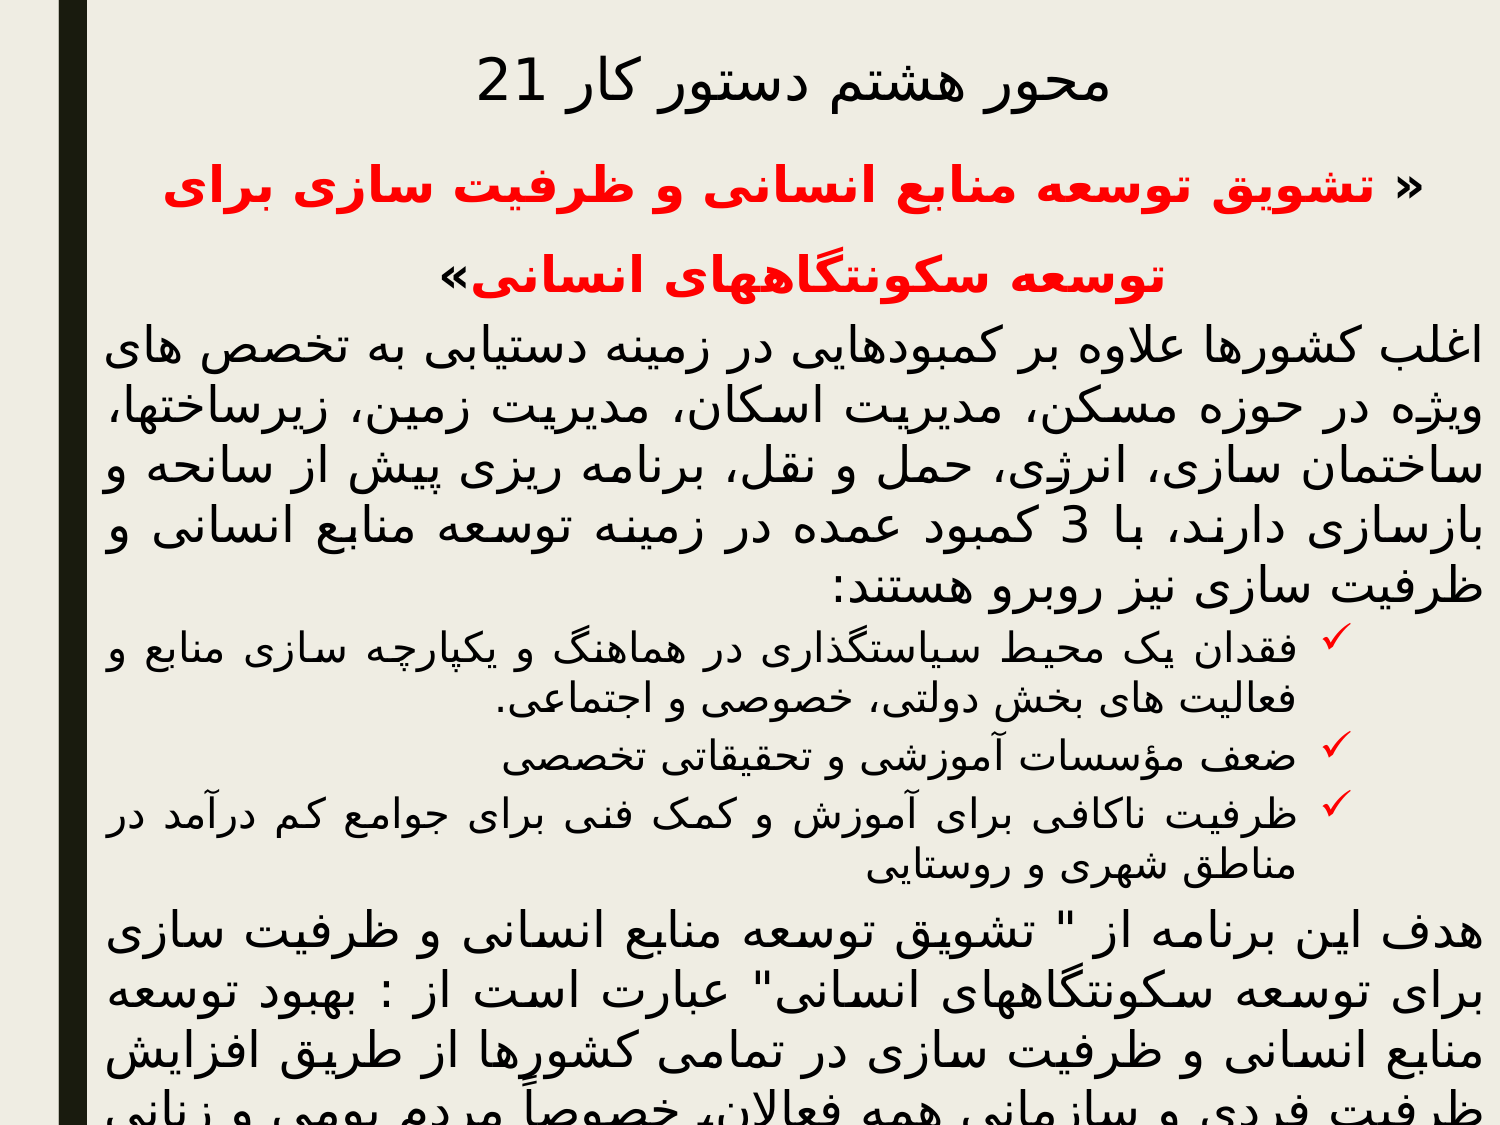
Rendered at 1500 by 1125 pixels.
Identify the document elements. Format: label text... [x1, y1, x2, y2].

text_box محور هشتم دستور کار 21 « تشویق توسعه منابع انسانی و ظرفیت سازی برای توسعه سکونتگاههای انسانی» اغلب کشورها علاوه بر کمبودهایی در زمینه دستیابی به تخصص های ویژه در حوزه مسکن، مدیریت اسکان، مدیریت زمین، زیرساختها، ساختمان سازی، انرژی، حمل و نقل، برنامه ریزی پیش از سانحه و بازسازی دارند، با 3 کمبود عمده در زمینه توسعه منابع انسانی و ظرفیت سازی نیز روبرو هستند: فقدان یک محیط سیاستگذاری در هماهنگ و یکپارچه سازی منابع و فعالیت های بخش دولتی، خصوصی و اجتماعی. ضعف مؤسسات آموزشی و تحقیقاتی تخصصی ظرفیت ناکافی برای آموزش و کمک فنی برای جوامع کم درآمد در مناطق شهری و روستایی هدف این برنامه از " تشویق توسعه منابع انسانی و ظرفیت سازی برای توسعه سکونتگاههای انسانی" عبارت است از : بهبود توسعه منابع انسانی و ظرفیت سازی در تمامی کشورها از طریق افزایش ظرفیت فردی و سازمانی همه فعالان، خصوصاً مردم بومی و زنانی که در توسعه سکونتگاه های انسانی درگیرند. فعالیت های توصیه شده این برنامه برای نیل به هدف فوق الذکر عبارتنداز: تقویت توسعه منابع انسانی و ظرفیت های مؤسسات بخش عمومی از طریق کمکهای فنی و همکاری های بین المللی برای دستیابی به پیشرفت اساسی در کارآیی فعالیت های دولتی تا سال 2000. [88, 0, 1500, 1125]
